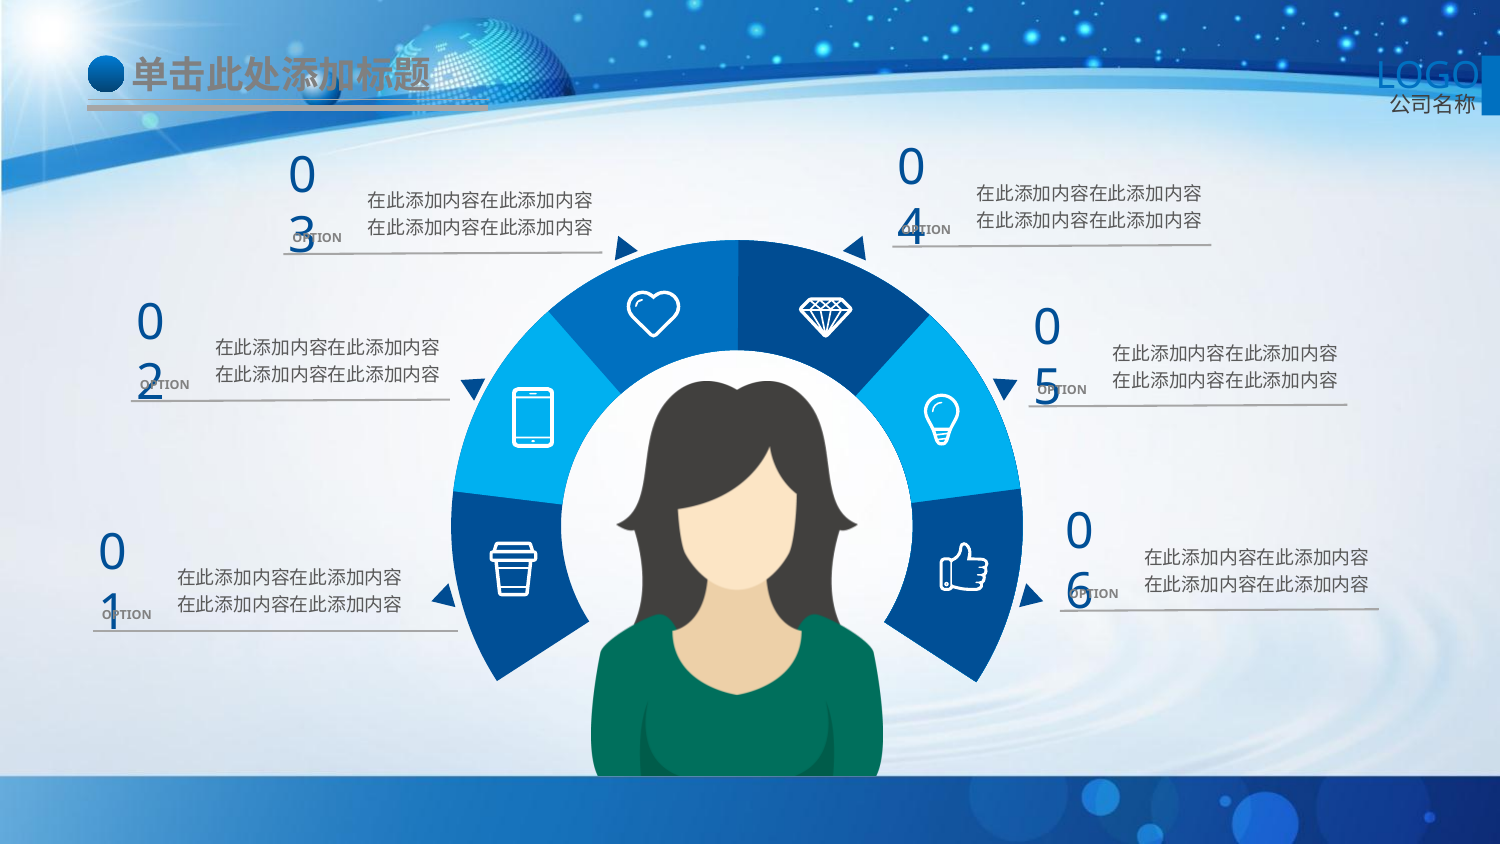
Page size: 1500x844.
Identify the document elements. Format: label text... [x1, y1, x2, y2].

text_box [85, 53, 127, 95]
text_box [87, 548, 425, 632]
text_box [1054, 528, 1448, 611]
text_box 单击此处添加标题 [116, 43, 490, 99]
text_box [1480, 54, 1500, 117]
text_box 公司名称 [1374, 83, 1492, 125]
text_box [1047, 323, 1416, 407]
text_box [125, 318, 425, 402]
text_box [277, 171, 636, 255]
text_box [886, 163, 1280, 247]
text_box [430, 234, 1044, 812]
picture [0, 0, 1500, 844]
text_box LOGO [1360, 43, 1496, 104]
